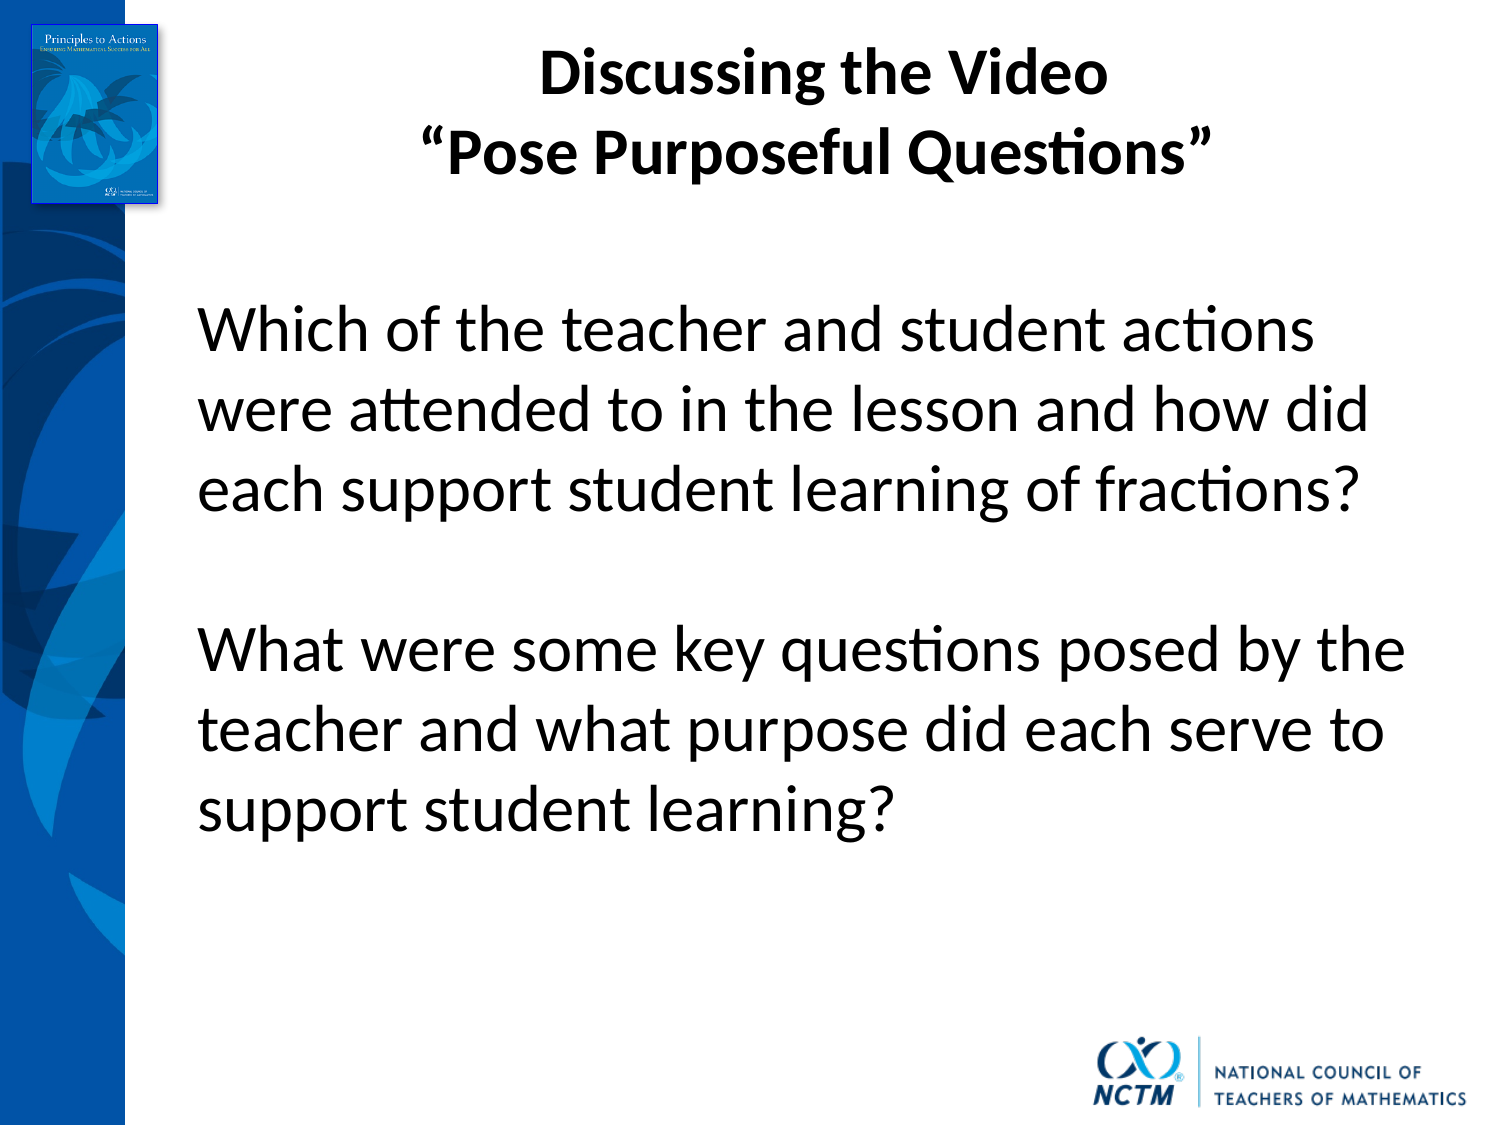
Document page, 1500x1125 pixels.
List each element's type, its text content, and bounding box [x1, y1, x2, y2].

picture [0, 0, 125, 1125]
picture [1078, 1017, 1484, 1124]
text_box Discussing the Video “Pose Purposeful Questions” [149, 37, 1500, 179]
picture [32, 25, 157, 203]
text_box Which of the teacher and student actions were attended to in the lesson and how did each support student learning of fractions? What were some key questions posed by the teacher and what purpose did each serve to support student learning? [182, 277, 1434, 1026]
